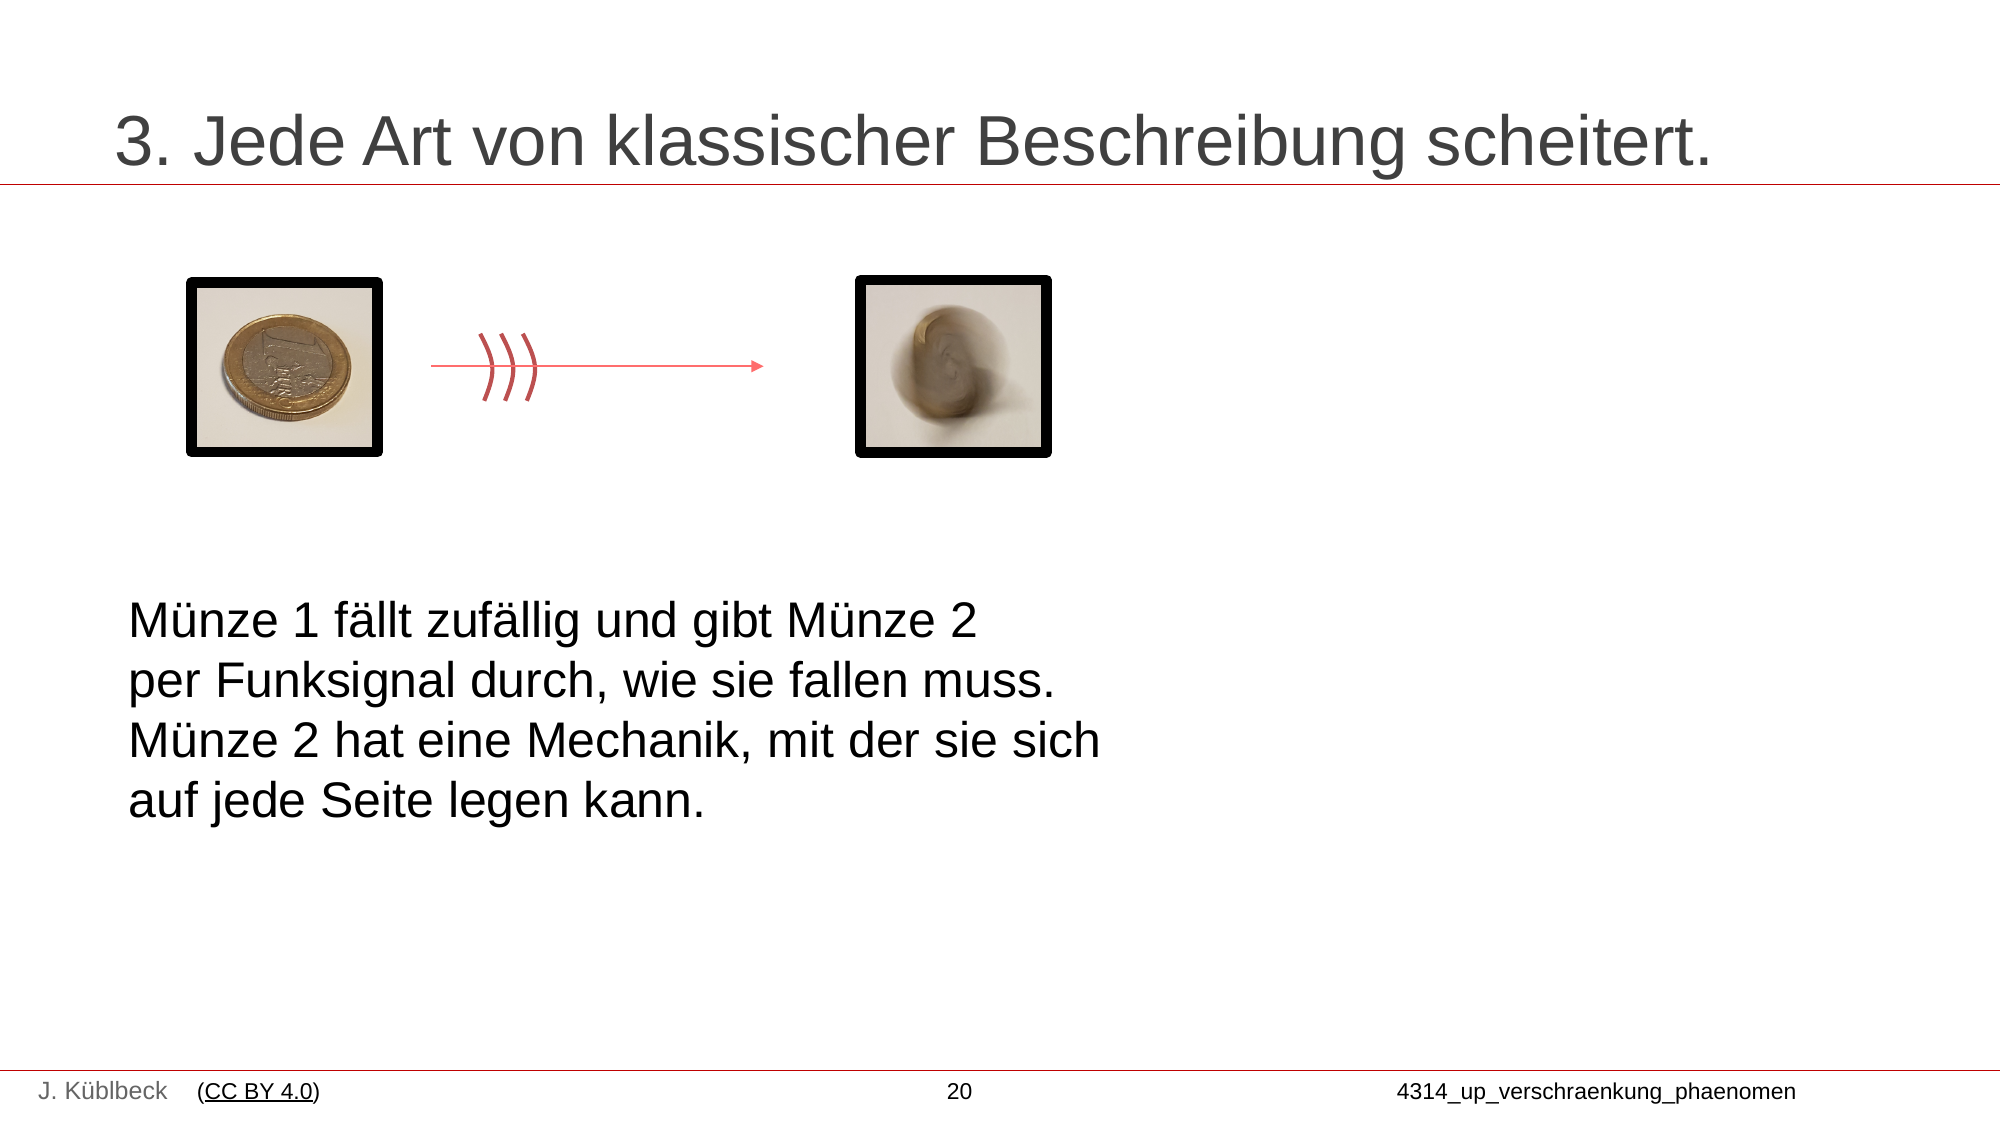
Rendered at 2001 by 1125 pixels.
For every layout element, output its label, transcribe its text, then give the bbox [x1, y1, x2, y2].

title 3. Jede Art von klassischer Beschreibung scheitert. [99, 90, 1900, 185]
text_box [479, 376, 536, 402]
picture [196, 287, 373, 448]
text_box Münze 1 fällt zufällig und gibt Münze 2 per Funksignal durch, wie sie fallen muss. Münze 2 hat eine Mechanik, mit der sie sich auf jede Seite legen kann. [114, 255, 1957, 1035]
picture [865, 284, 1042, 448]
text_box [479, 333, 536, 364]
